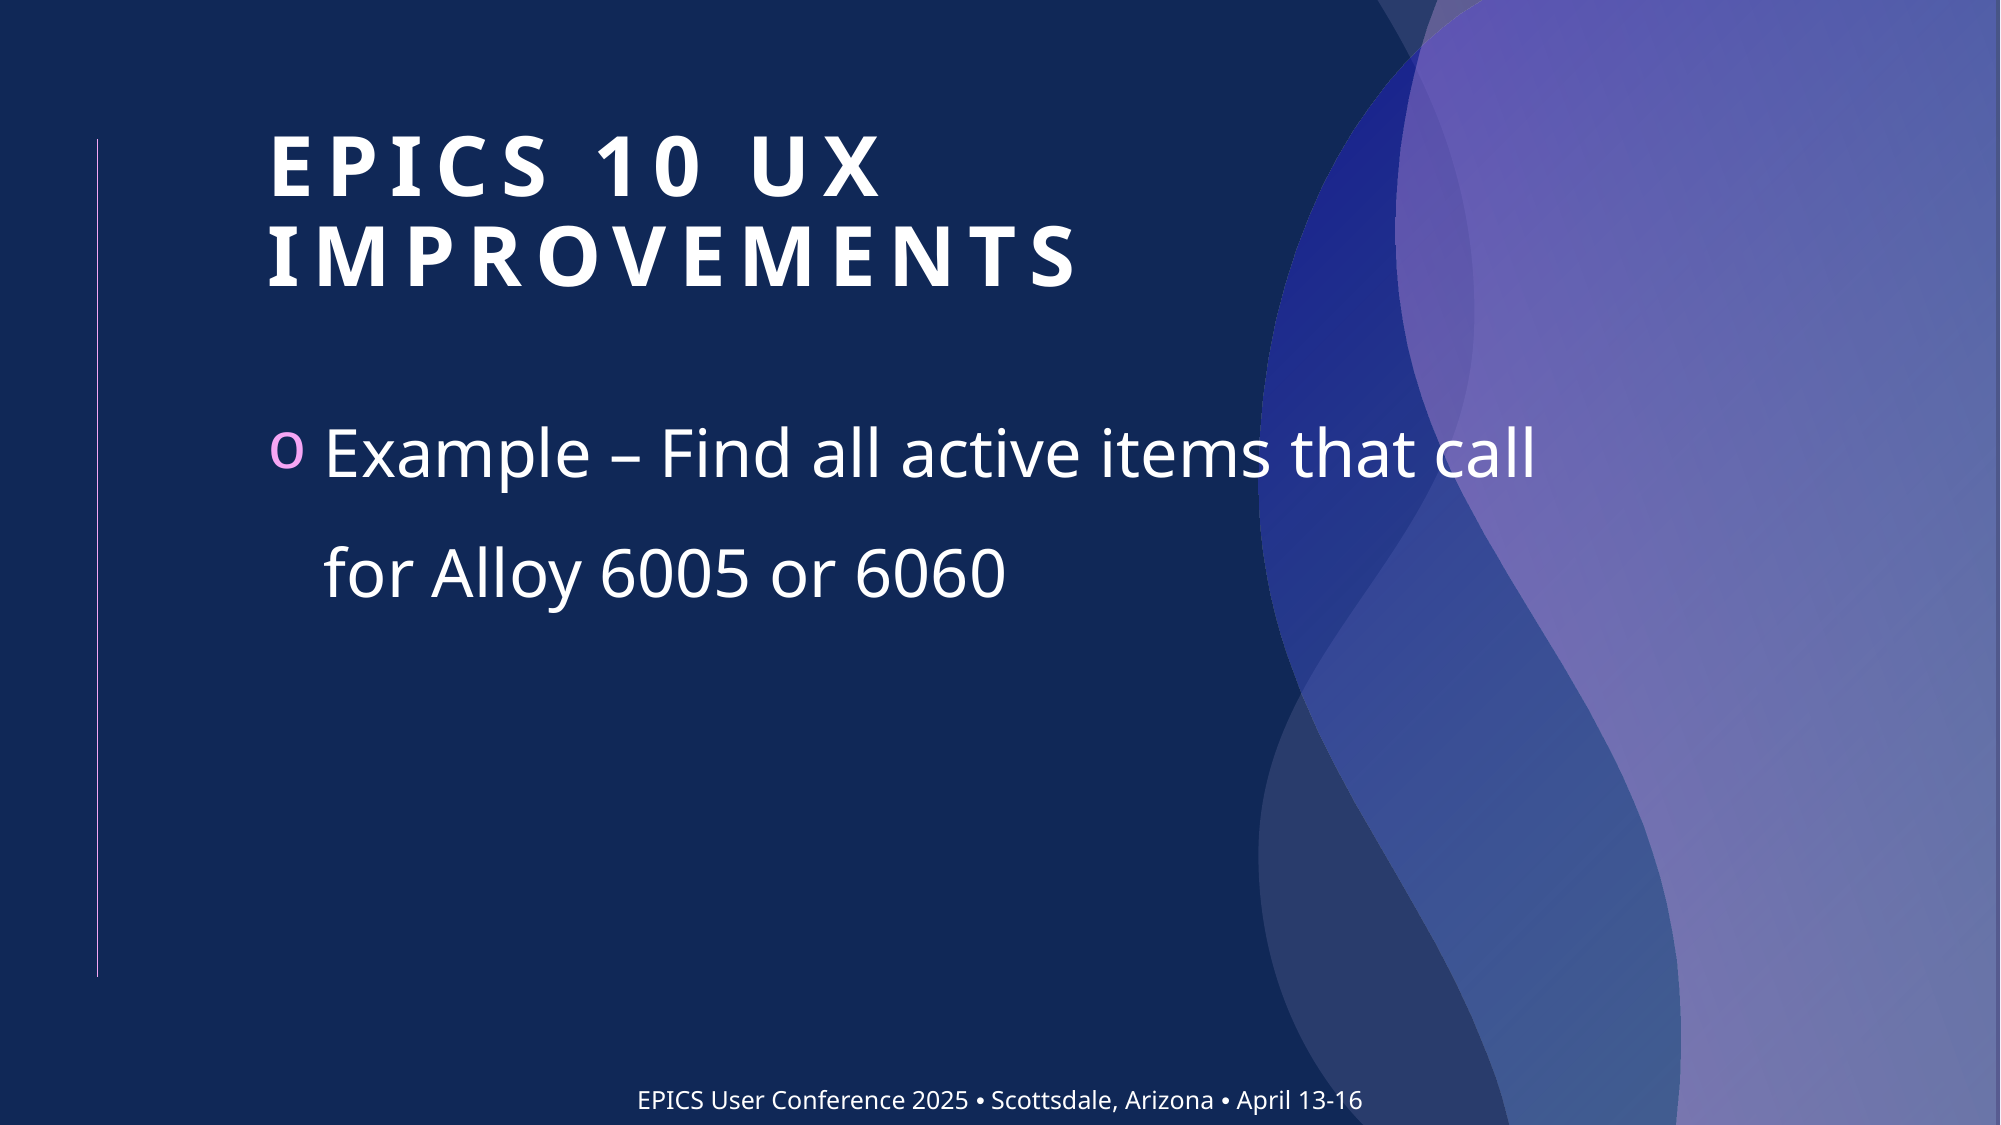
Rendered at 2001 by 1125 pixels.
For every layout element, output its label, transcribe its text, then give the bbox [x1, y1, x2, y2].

title EPICS 10 UX Improvements [251, 136, 1709, 312]
list Example – Find all active items that call for Alloy 6005 or 6060 [251, 363, 1644, 902]
